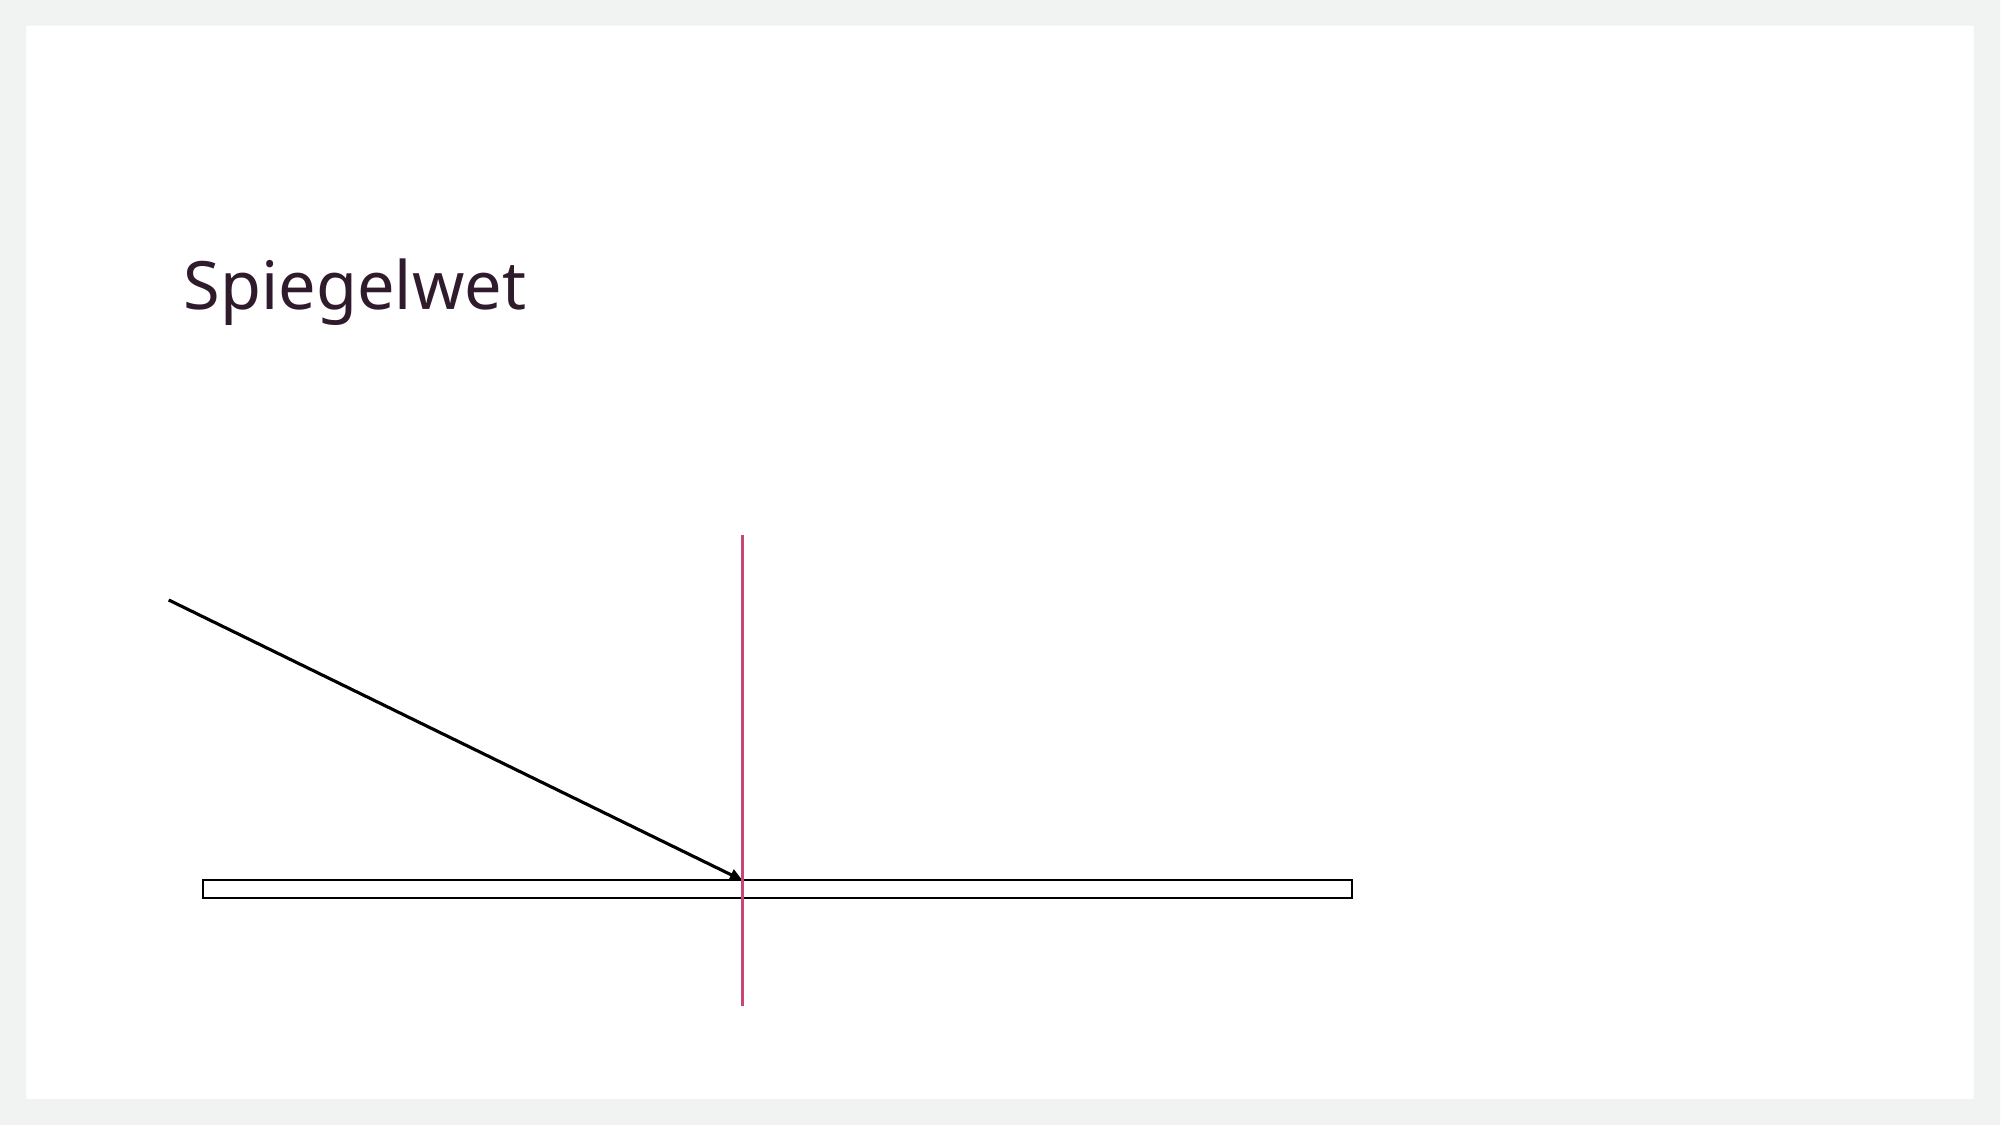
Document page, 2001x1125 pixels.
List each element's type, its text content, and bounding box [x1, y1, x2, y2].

title Spiegelwet [168, 118, 1832, 331]
text_box [202, 881, 741, 899]
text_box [168, 599, 742, 881]
text_box [744, 879, 1353, 899]
